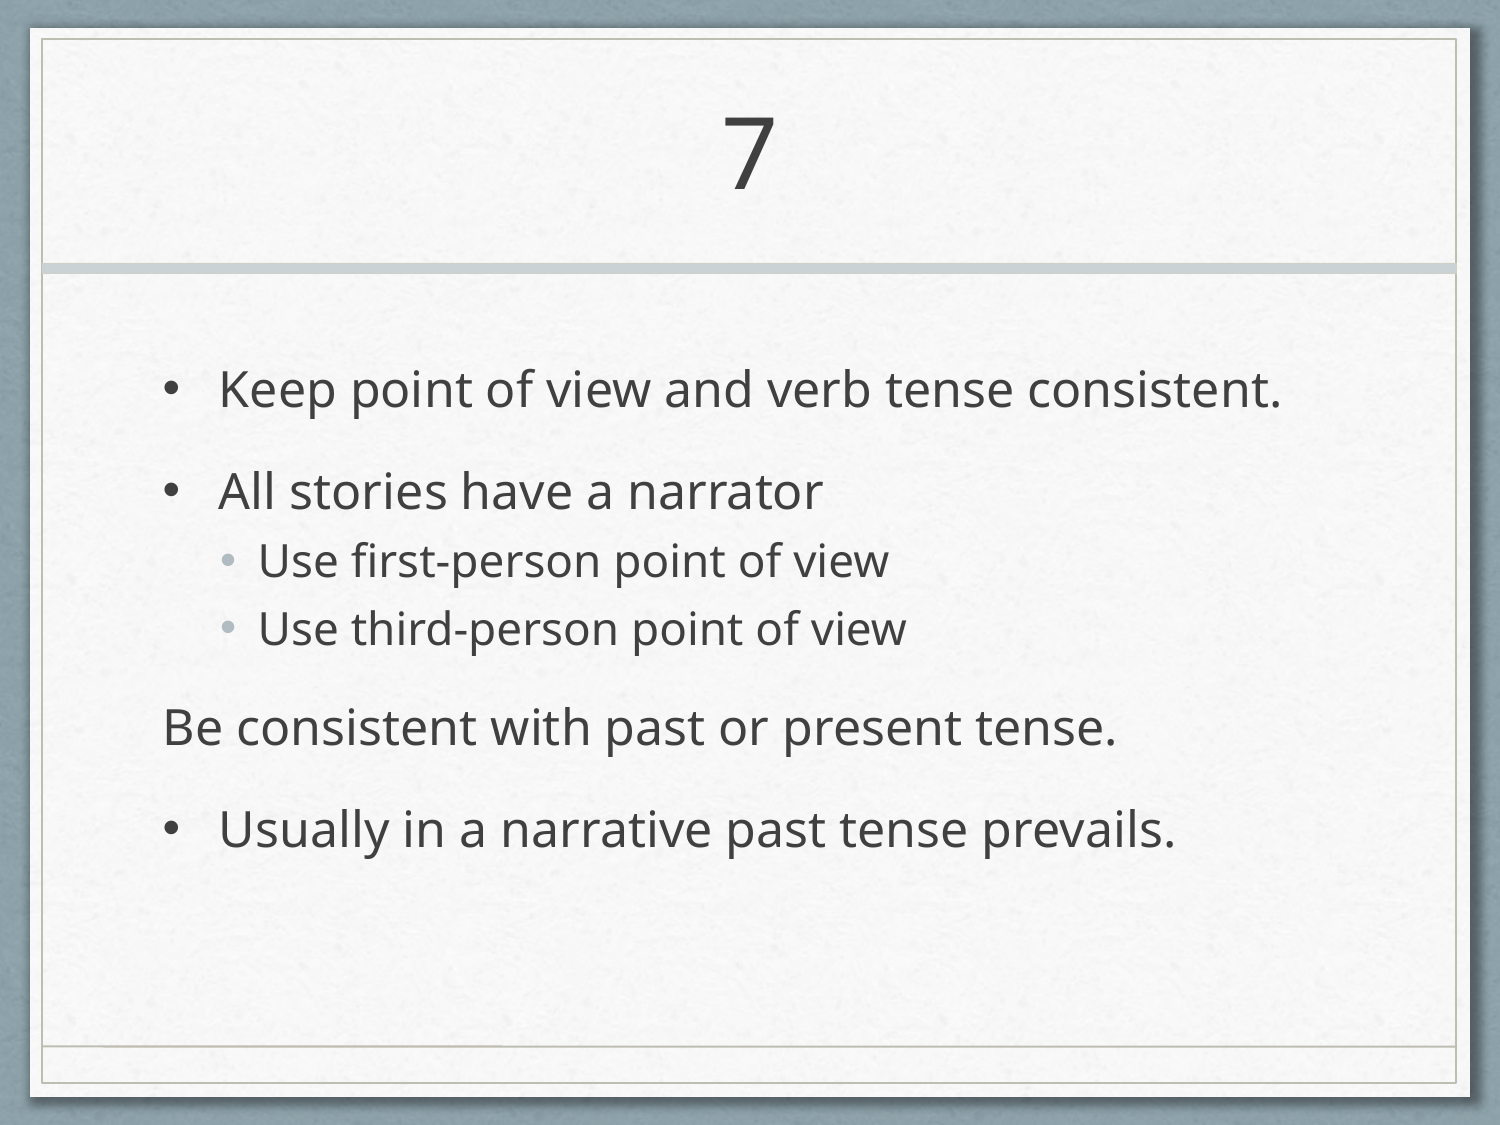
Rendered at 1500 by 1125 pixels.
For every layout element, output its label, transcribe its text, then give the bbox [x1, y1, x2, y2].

title 7 [147, 40, 1353, 260]
list Keep point of view and verb tense consistent. All stories have a narrator Use first-person point of view Use third-person point of view Be consistent with past or present tense. Usually in a narrative past tense prevails. [147, 350, 1353, 995]
picture [30, 28, 1470, 1097]
